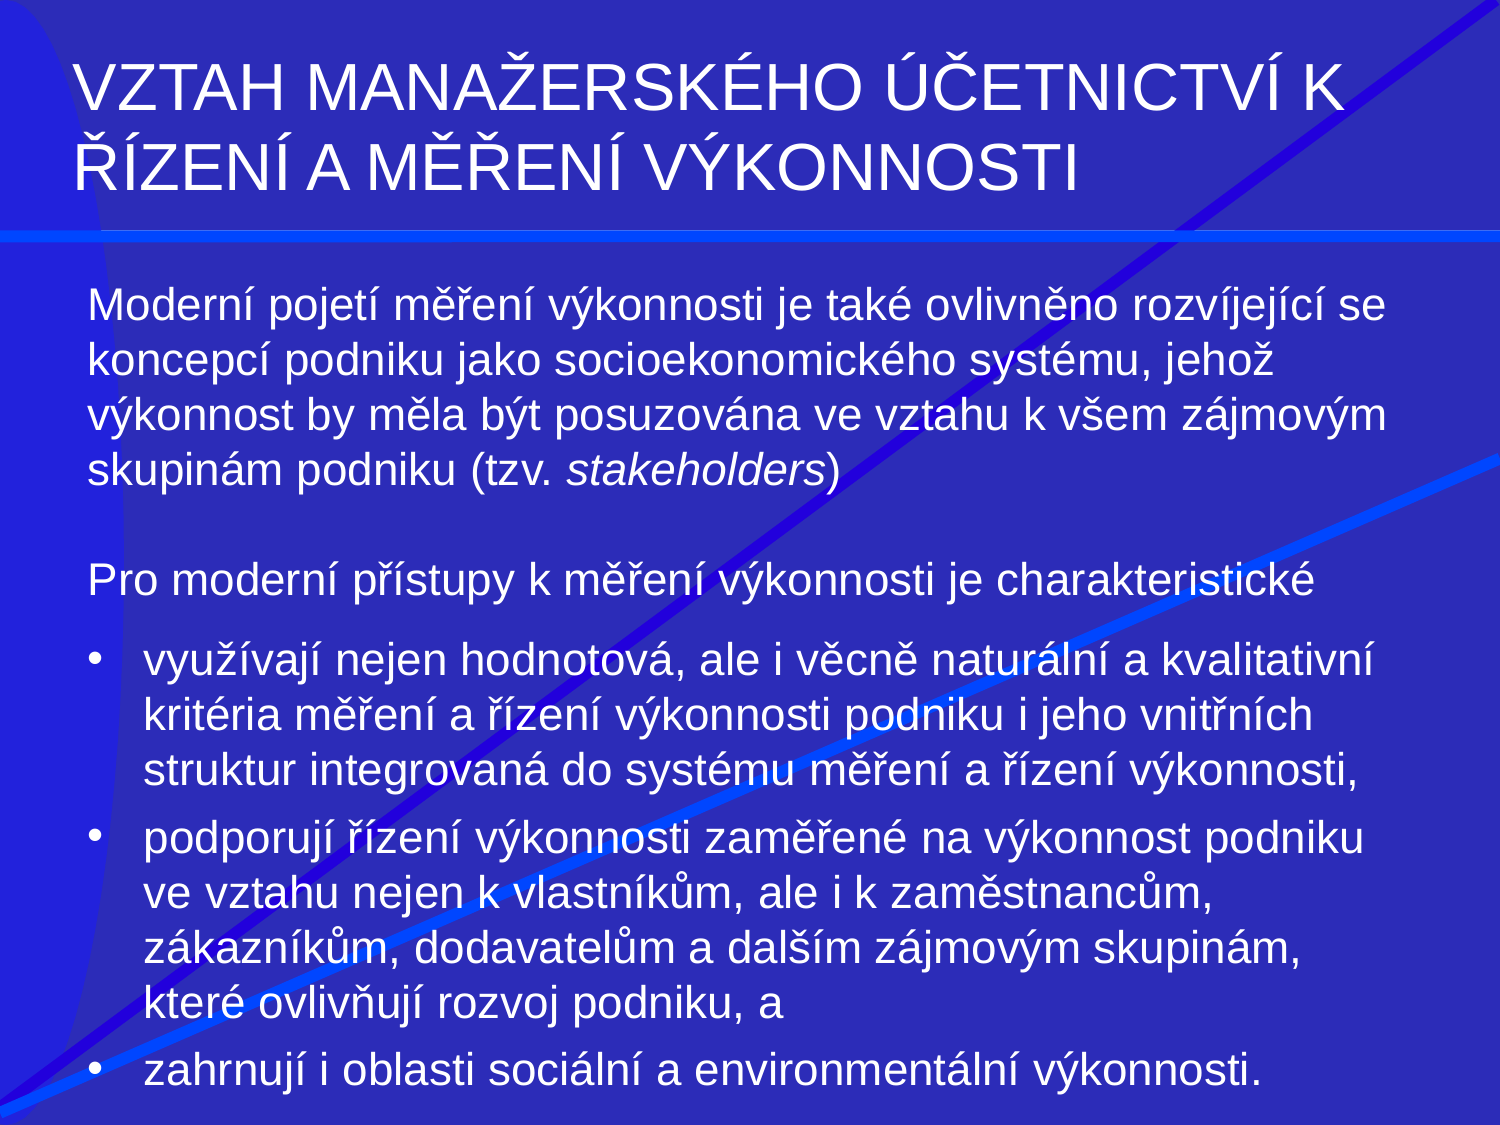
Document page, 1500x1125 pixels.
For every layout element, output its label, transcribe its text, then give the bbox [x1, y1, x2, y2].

list Moderní pojetí měření výkonnosti je také ovlivněno rozvíjející se koncepcí podniku jako socioekonomického systému, jehož výkonnost by měla být posuzována ve vztahu k všem zájmovým skupinám podniku (tzv. stakeholders) Pro moderní přístupy k měření výkonnosti je charakteristické využívají nejen hodnotová, ale i věcně naturální a kvalitativní kritéria měření a řízení výkonnosti podniku i jeho vnitřních struktur integrovaná do systému měření a řízení výkonnosti, podporují řízení výkonnosti zaměřené na výkonnost podniku ve vztahu nejen k vlastníkům, ale i k zaměstnancům, zákazníkům, dodavatelům a dalším zájmovým skupinám, které ovlivňují rozvoj podniku, a zahrnují i oblasti sociální a environmentální výkonnosti. [87, 275, 1413, 1103]
title VZTAH MANAŽERSKÉHO ÚČETNICTVÍ K ŘÍZENÍ A MĚŘENÍ VÝKONNOSTI [72, 43, 1428, 206]
